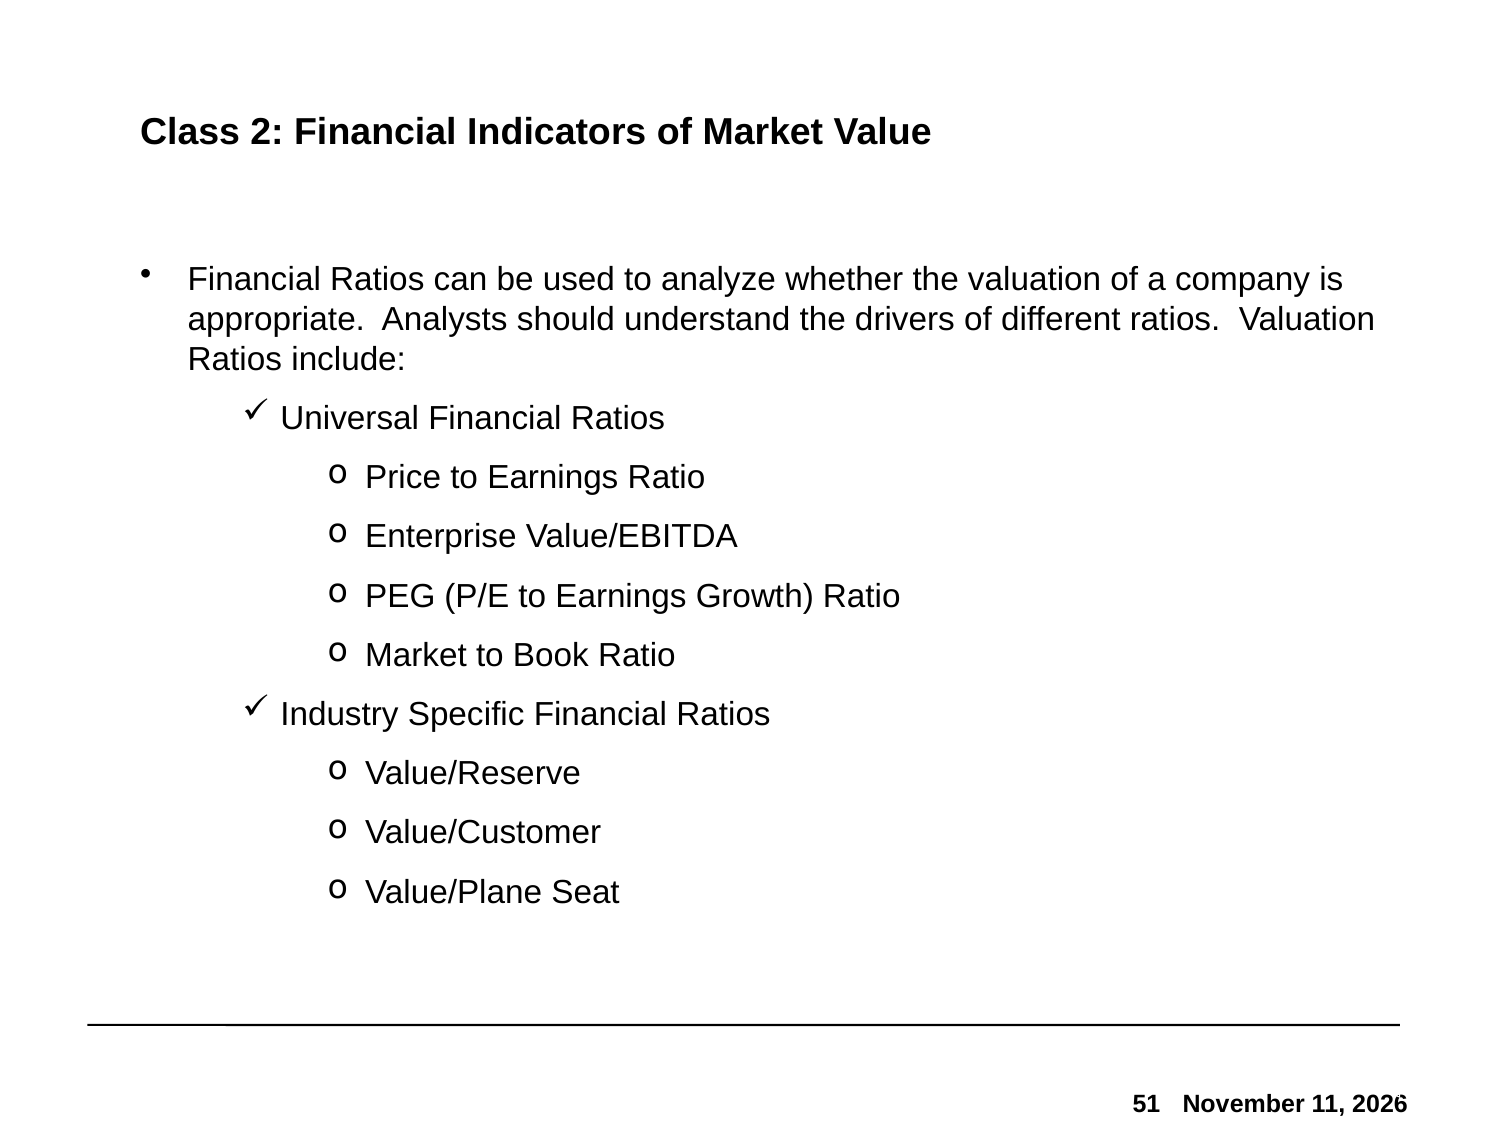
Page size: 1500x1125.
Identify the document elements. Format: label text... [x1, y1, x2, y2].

title Class 2: Financial Indicators of Market Value [124, 99, 1401, 226]
list Financial Ratios can be used to analyze whether the valuation of a company is appropriate. Analysts should understand the drivers of different ratios. Valuation Ratios include: Universal Financial Ratios Price to Earnings Ratio Enterprise Value/EBITDA PEG (P/E to Earnings Growth) Ratio Market to Book Ratio Industry Specific Financial Ratios Value/Reserve Value/Customer Value/Plane Seat [124, 249, 1426, 1013]
